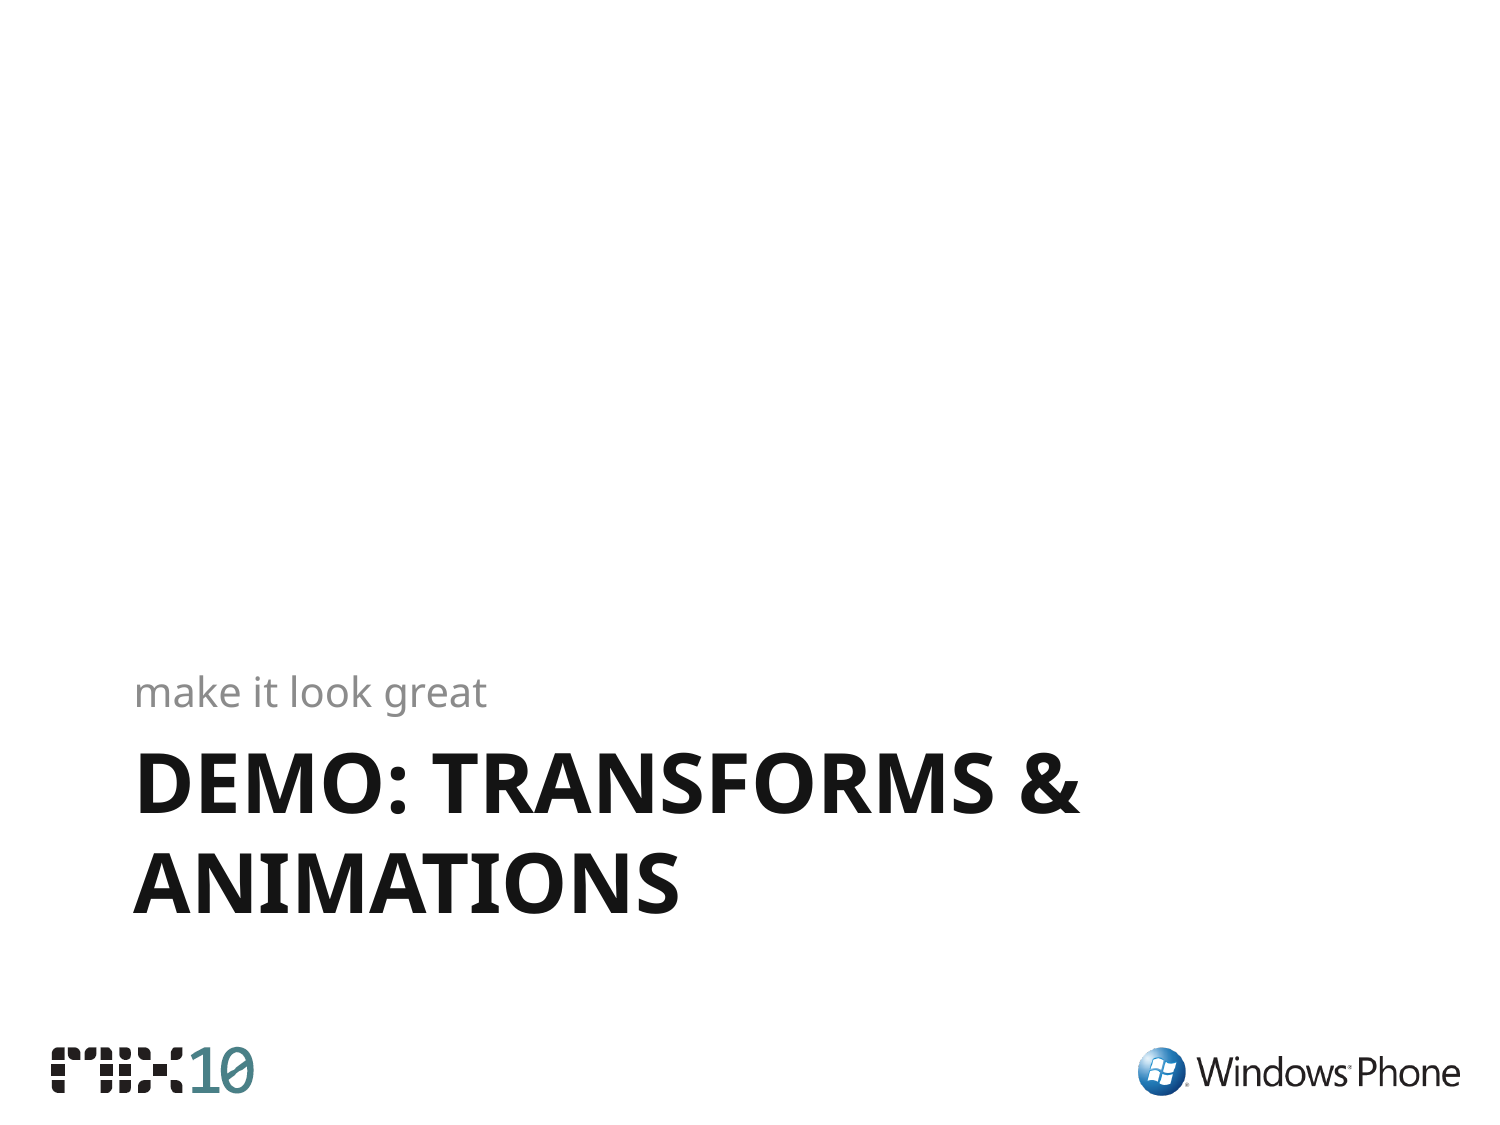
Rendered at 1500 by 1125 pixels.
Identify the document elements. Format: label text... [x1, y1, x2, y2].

title DEMO: TRANSFORMS & ANIMATIONS [118, 723, 1394, 947]
picture [1128, 1041, 1467, 1101]
list make it look great [118, 476, 1394, 723]
picture [46, 1040, 257, 1101]
